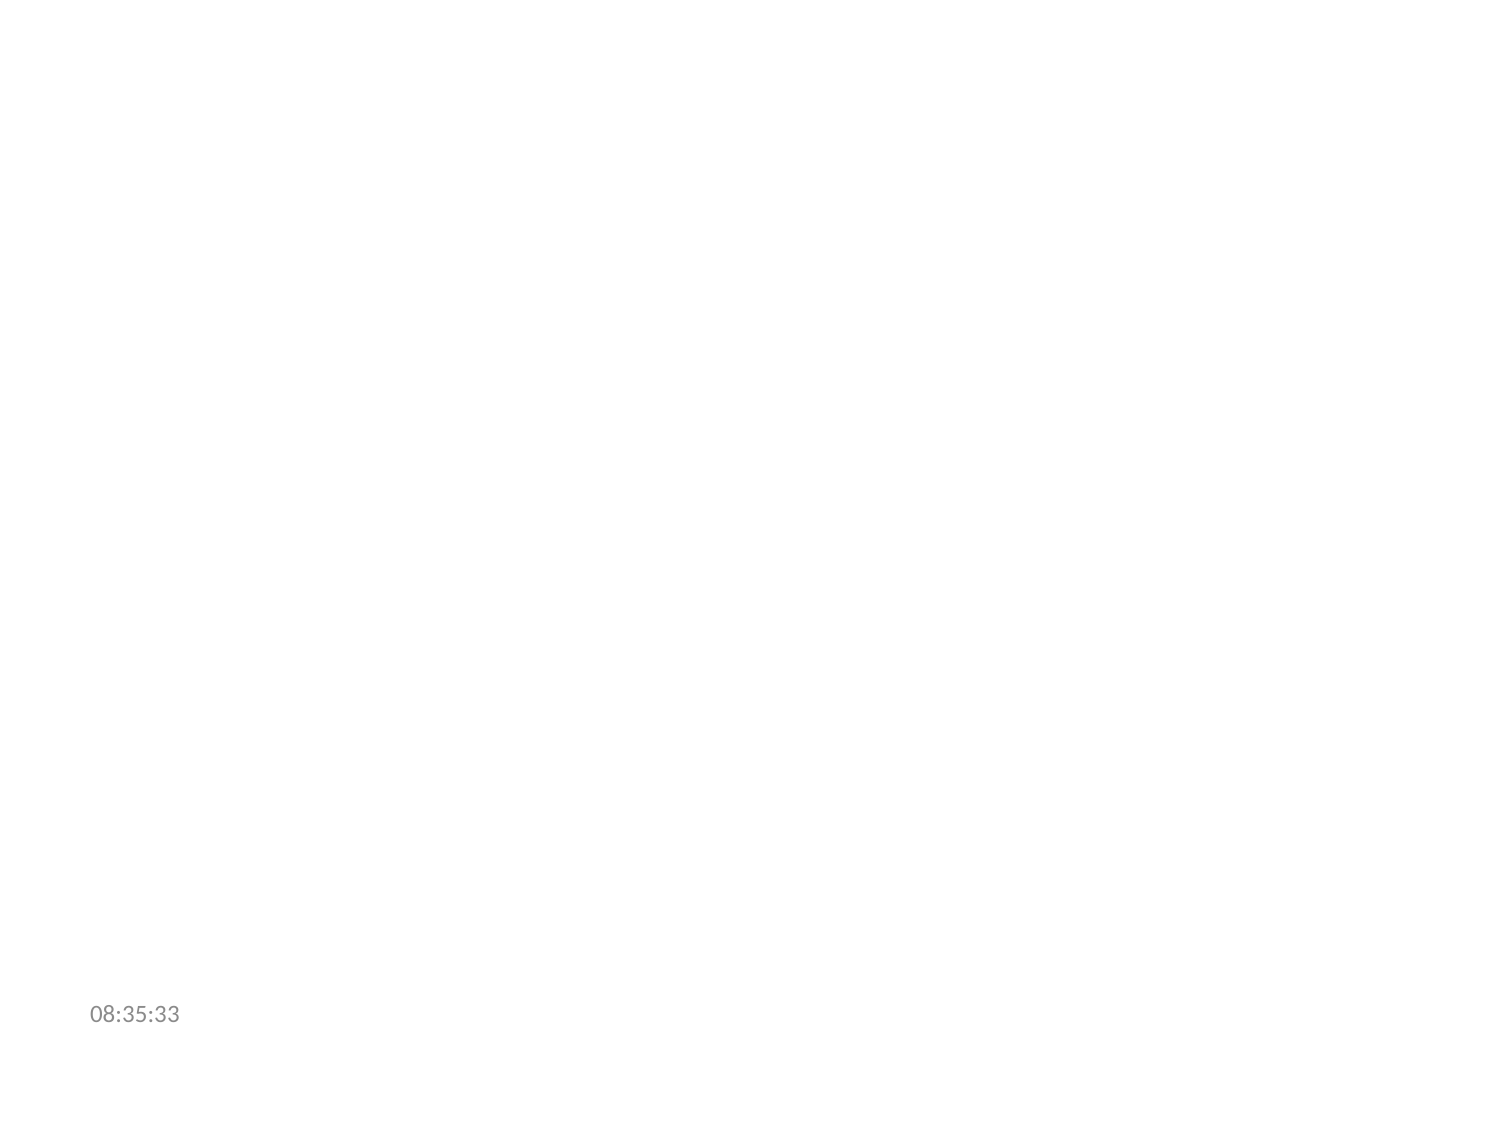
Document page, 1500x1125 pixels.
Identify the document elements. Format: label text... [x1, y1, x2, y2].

text_box 15:35:09 [75, 982, 425, 1043]
